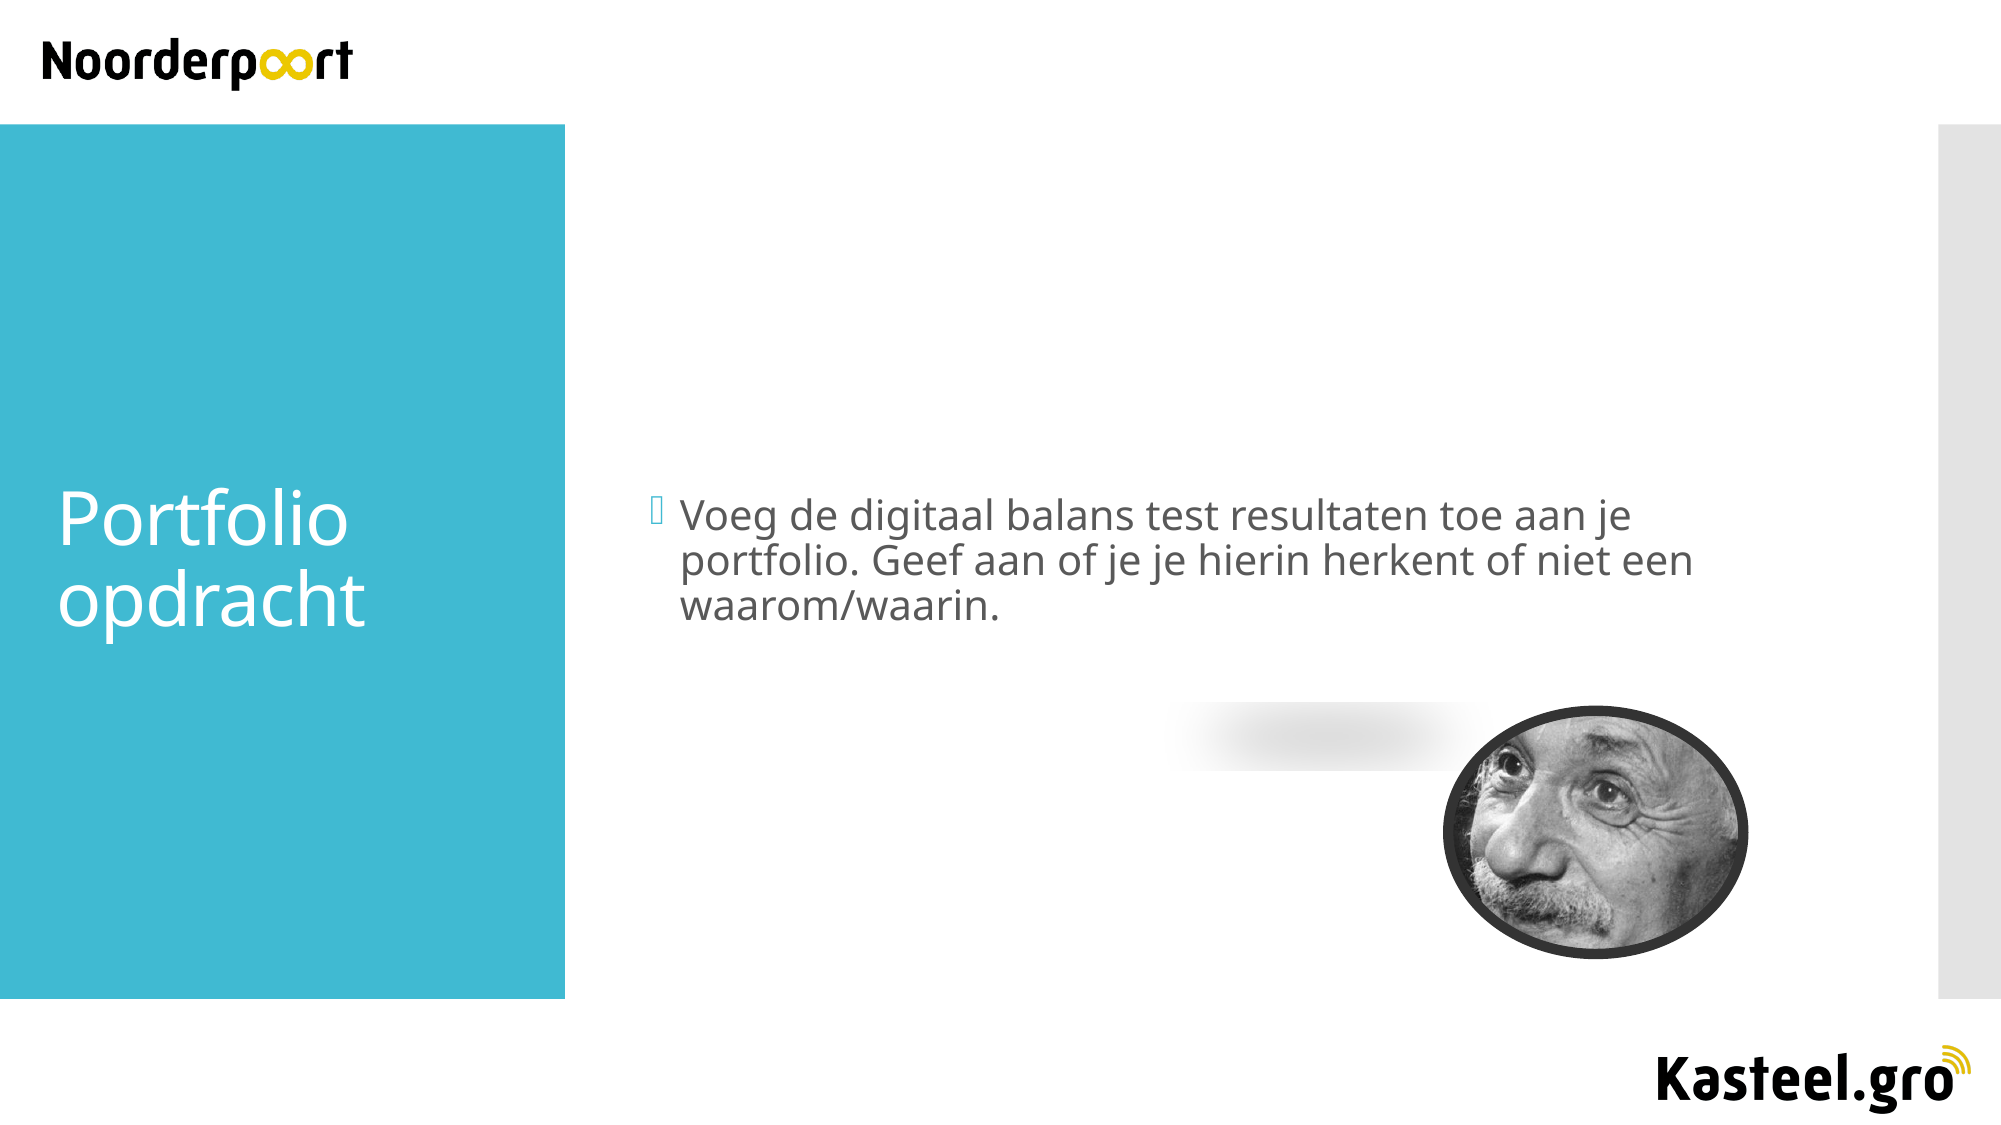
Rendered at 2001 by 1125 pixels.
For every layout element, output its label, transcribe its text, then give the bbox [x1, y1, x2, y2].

picture [1657, 1045, 1971, 1114]
list Voeg de digitaal balans test resultaten toe aan je portfolio. Geef aan of je je hierin herkent of niet een waarom/waarin. [634, 141, 1835, 982]
title Portfolio opdracht [41, 184, 525, 940]
picture [41, 35, 354, 92]
picture [1447, 710, 1744, 955]
